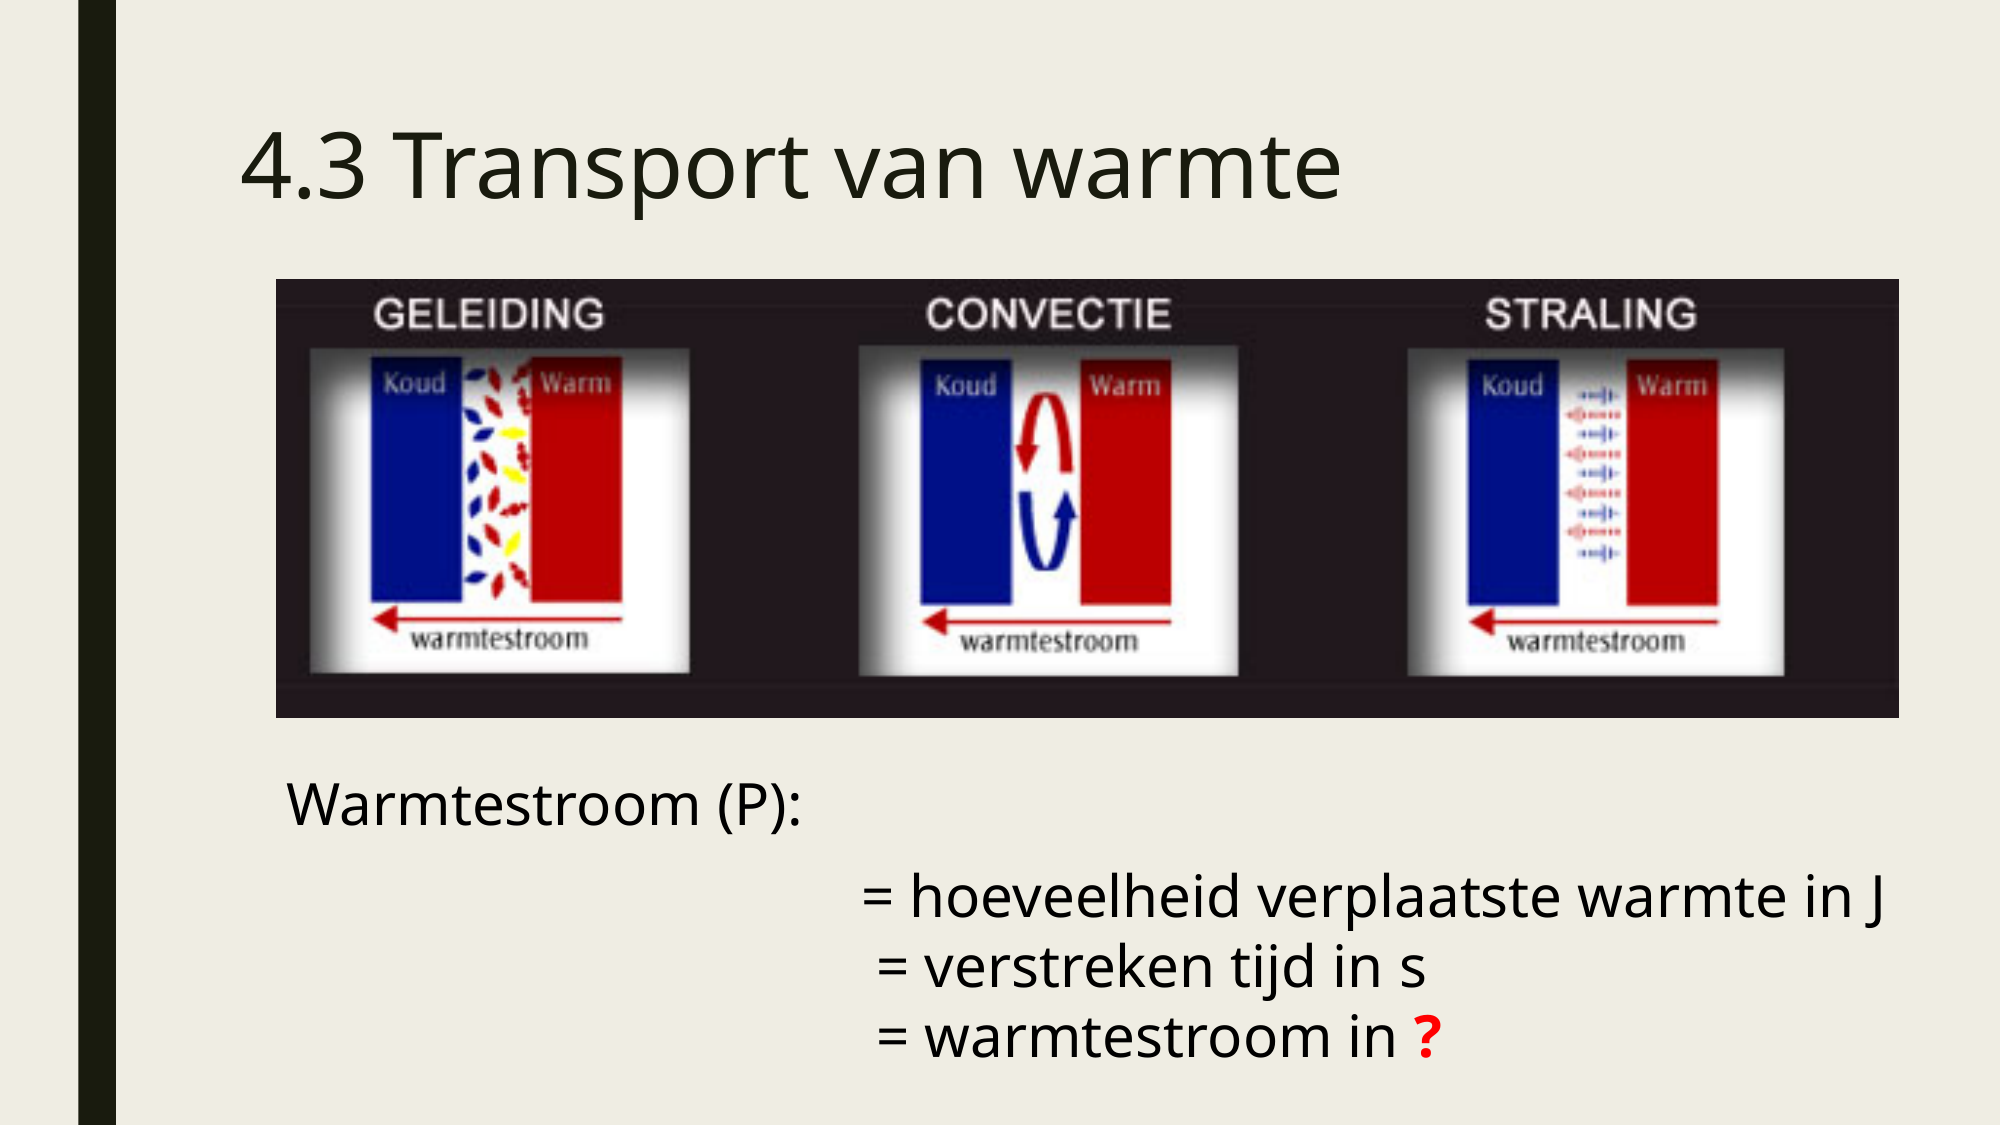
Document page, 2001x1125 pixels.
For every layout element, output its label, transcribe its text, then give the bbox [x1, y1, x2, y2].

picture [276, 279, 1899, 718]
title 4.3 Transport van warmte [225, 112, 1729, 280]
